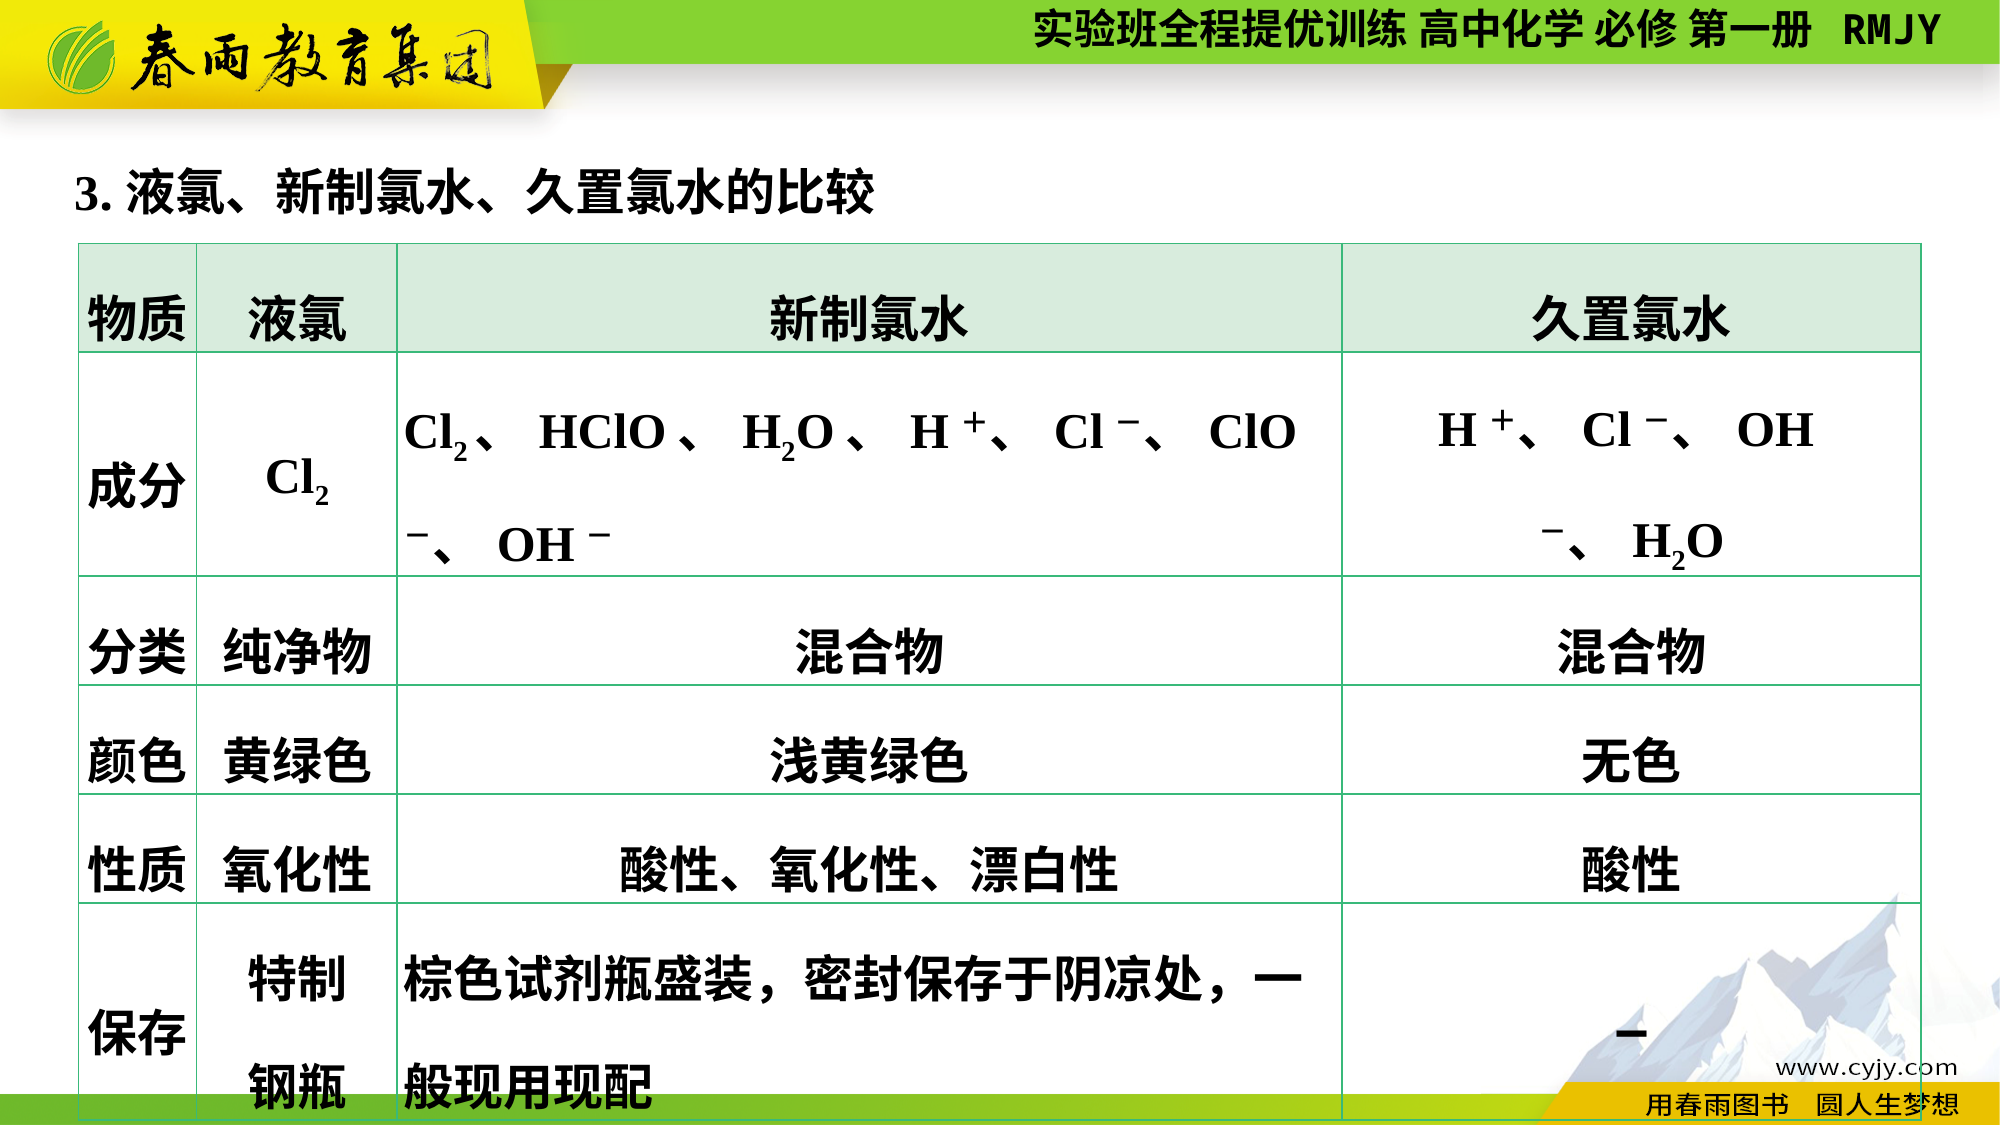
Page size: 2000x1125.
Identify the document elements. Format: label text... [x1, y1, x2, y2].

table_cell 酸性、氧化性、漂白性 [398, 795, 1341, 902]
table_cell 成分 [79, 353, 196, 575]
table_cell H＋、Cl－、OH－、H2O [1343, 353, 1920, 575]
table_cell 混合物 [398, 577, 1341, 684]
table_cell 特制 钢瓶 [197, 904, 396, 1119]
table_cell 浅黄绿色 [398, 686, 1341, 793]
table_cell — [1343, 904, 1920, 1119]
table_cell Cl2、HClO、H2O、H＋、Cl－、ClO－、OH－ [398, 353, 1341, 575]
table_cell 氧化性 [197, 795, 396, 902]
table_cell 无色 [1343, 686, 1920, 793]
table_cell 棕色试剂瓶盛装，密封保存于阴凉处，一般现用现配 [398, 904, 1341, 1119]
table_header 久置氯水 [1343, 244, 1920, 351]
table_cell 分类 [79, 577, 196, 684]
picture [0, 0, 2000, 1125]
table_cell 颜色 [79, 686, 196, 793]
table_header 液氯 [197, 244, 396, 351]
table_header 新制氯水 [398, 244, 1341, 351]
table_header 物质 [79, 244, 196, 351]
table_cell 黄绿色 [197, 686, 396, 793]
list 3.液氯、新制氯水、久置氯水的比较 [59, 122, 1944, 217]
table_cell Cl2 [197, 353, 396, 575]
table_cell 性质 [79, 795, 196, 902]
table_cell 酸性 [1343, 795, 1920, 902]
table_cell 纯净物 [197, 577, 396, 684]
table_cell 保存 [79, 904, 196, 1119]
table_cell 混合物 [1343, 577, 1920, 684]
